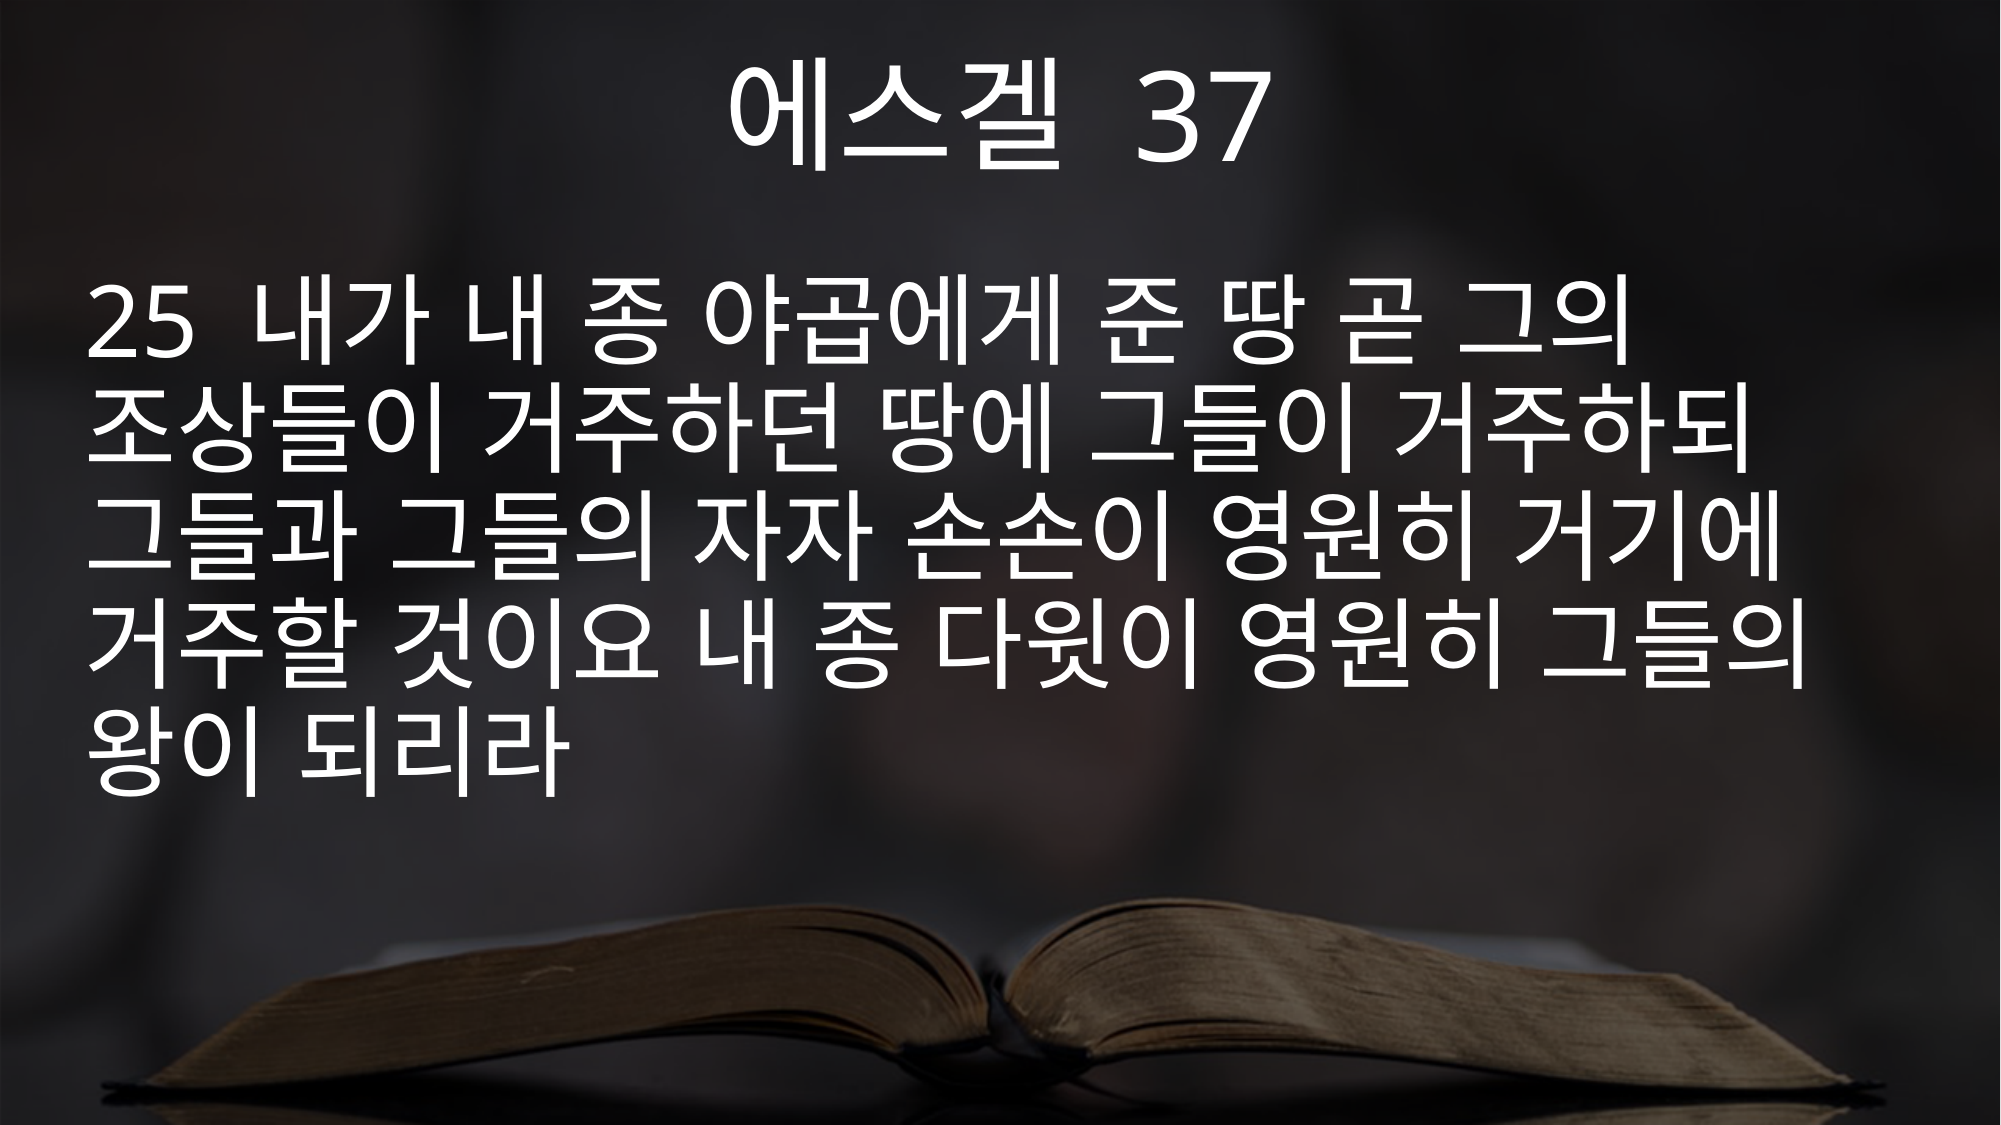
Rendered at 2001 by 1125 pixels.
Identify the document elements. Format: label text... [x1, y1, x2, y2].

footer 에스겔 37 [0, 32, 2000, 192]
list 25 내가 내 종 야곱에게 준 땅 곧 그의 조상들이 거주하던 땅에 그들이 거주하되 그들과 그들의 자자 손손이 영원히 거기에 거주할 것이요 내 종 다윗이 영원히 그들의 왕이 되리라 [69, 263, 1953, 423]
picture [0, 0, 2001, 1125]
